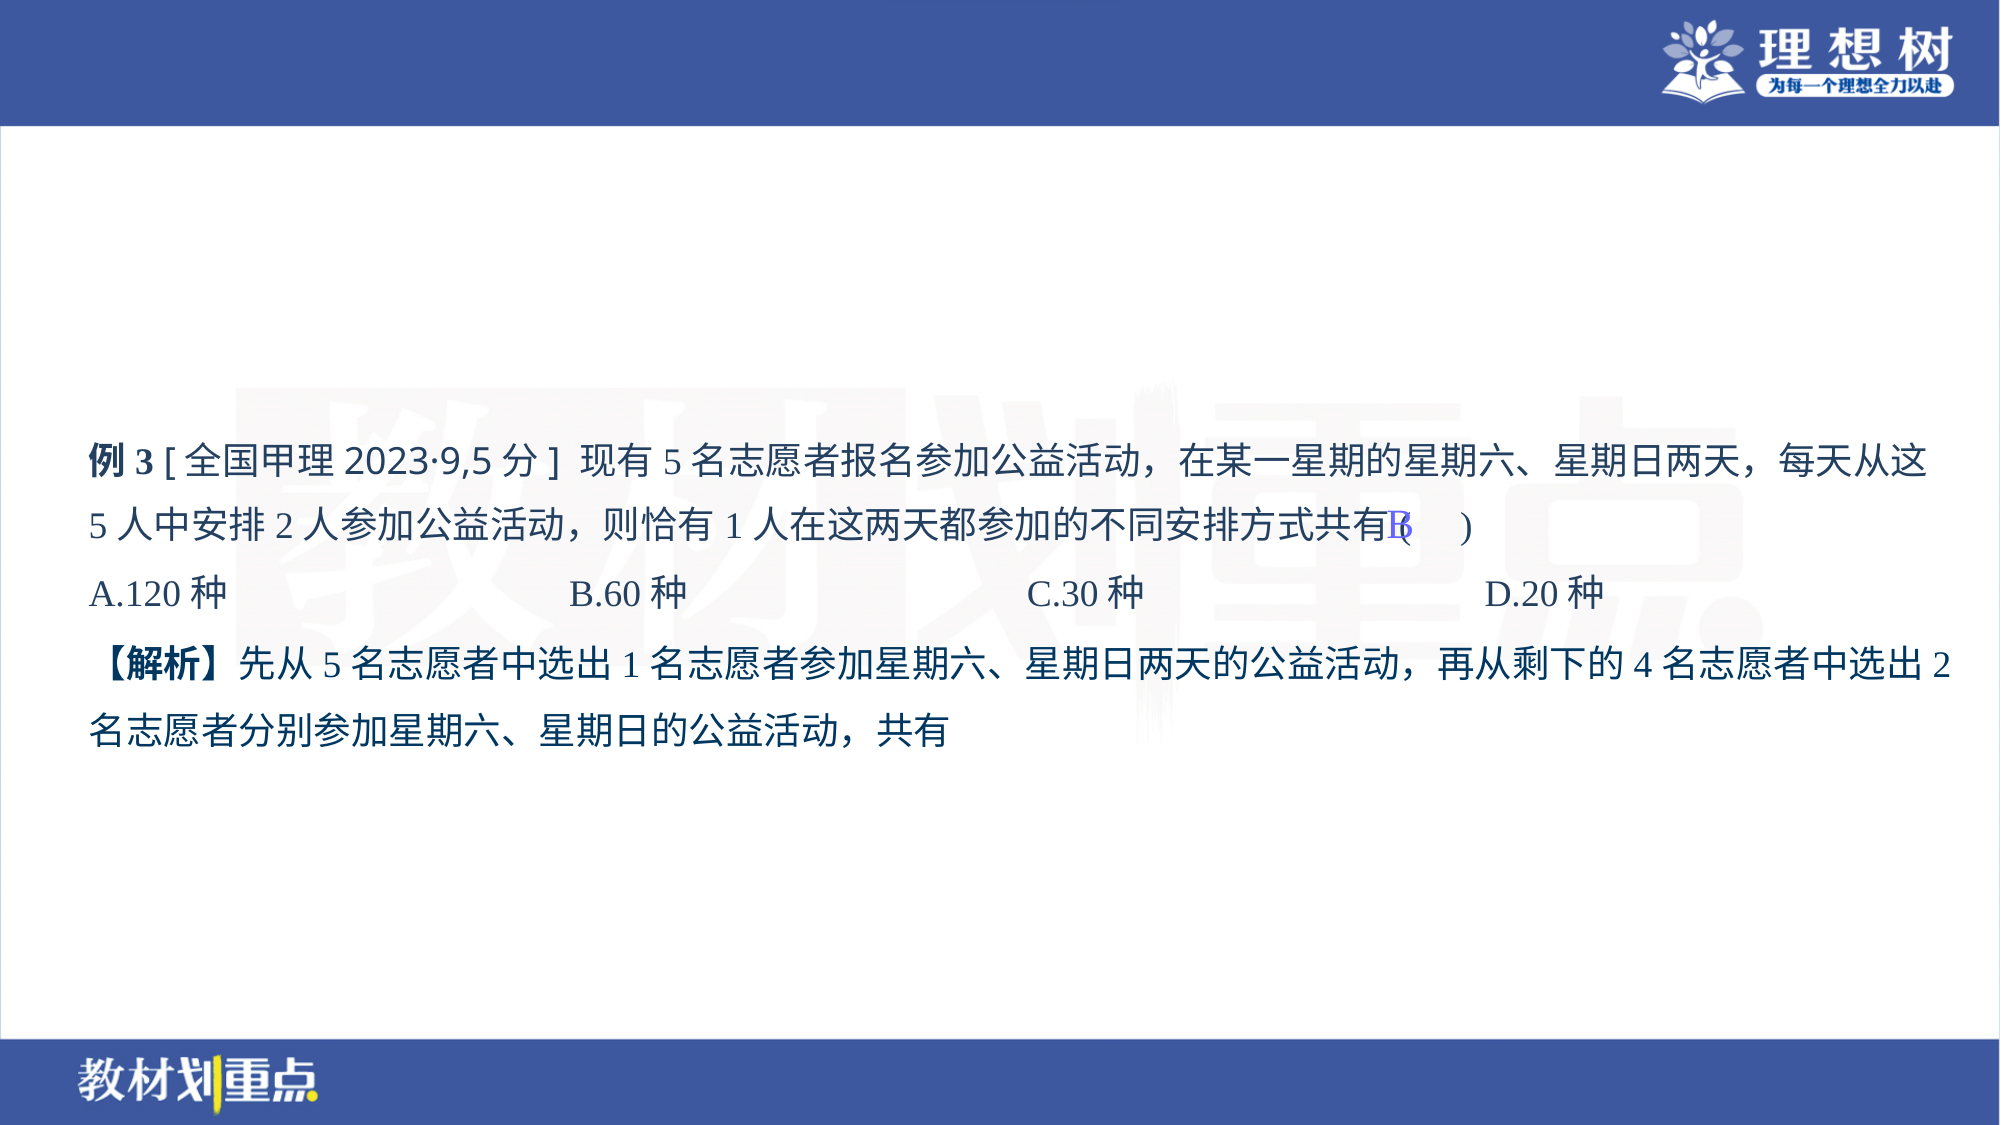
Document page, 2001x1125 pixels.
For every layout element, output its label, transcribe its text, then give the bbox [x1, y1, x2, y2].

picture [0, 0, 2000, 1125]
text_box A.120种 B.60种 C.30种 D.20种 [88, 547, 1911, 607]
text_box B [1371, 495, 1430, 545]
text_box 例3 [全国甲理2023·9,5分] 现有5名志愿者报名参加公益活动，在某一星期的星期六、星期日两天，每天从这 5人中安排2人参加公益活动，则恰有1人在这两天都参加的不同安排方式共有( ) [88, 412, 1911, 540]
